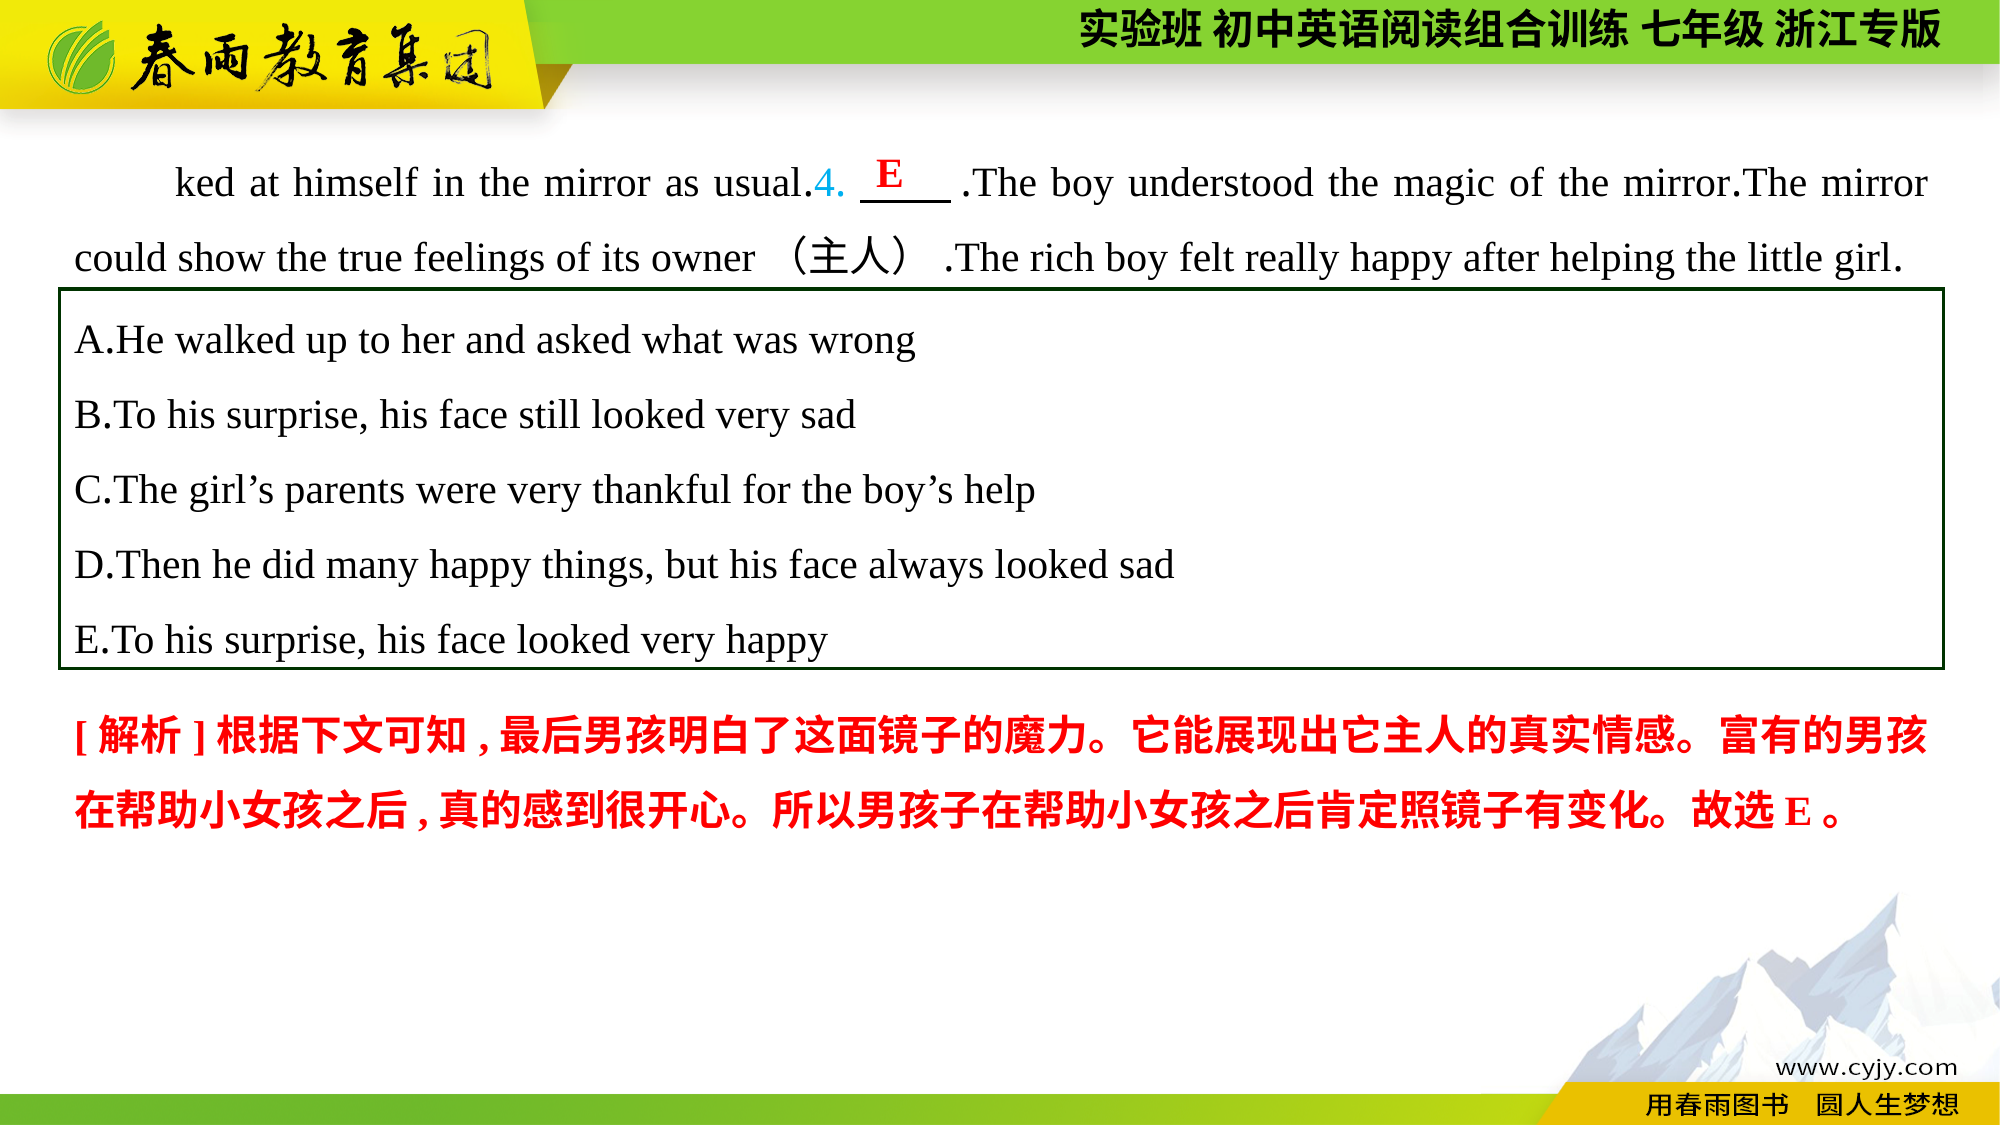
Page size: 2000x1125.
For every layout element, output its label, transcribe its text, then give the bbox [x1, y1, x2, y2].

text_box [59, 289, 1944, 669]
text_box A.He walked up to her and asked what was wrong B.To his surprise, his face still looked very sad C.The girl’s parents were very thankful for the boy’s help D.Then he did many happy things, but his face always looked sad E.To his surprise, his face looked very happy [59, 278, 1944, 289]
text_box E [861, 138, 919, 204]
list ked at himself in the mirror as usual.4. .The boy understood the magic of the mirror.The mirror could show the true feelings of its owner（主人）.The rich boy felt really happy after helping the little girl. [59, 122, 1944, 278]
picture [0, 0, 2000, 1125]
text_box [解析]根据下文可知,最后男孩明白了这面镜子的魔力。它能展现出它主人的真实情感。富有的男孩在帮助小女孩之后,真的感到很开心。所以男孩子在帮助小女孩之后肯定照镜子有变化。故选E。 [59, 675, 1944, 841]
